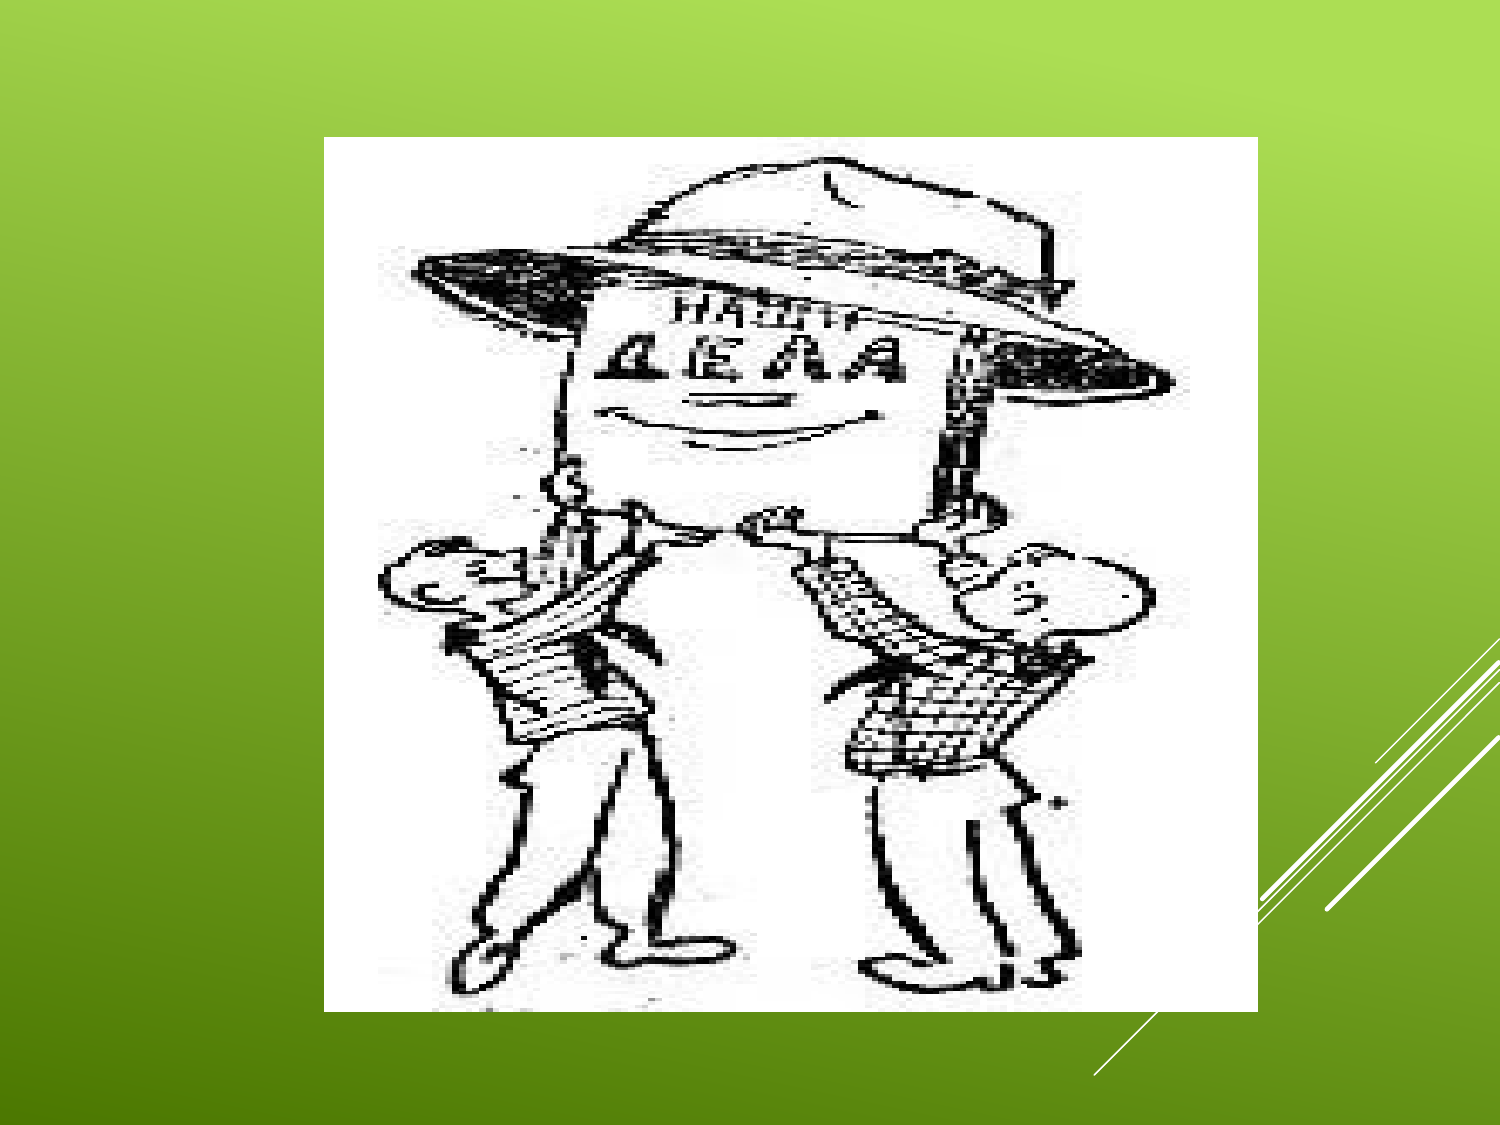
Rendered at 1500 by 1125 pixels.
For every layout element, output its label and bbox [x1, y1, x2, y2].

picture [324, 136, 1259, 1012]
